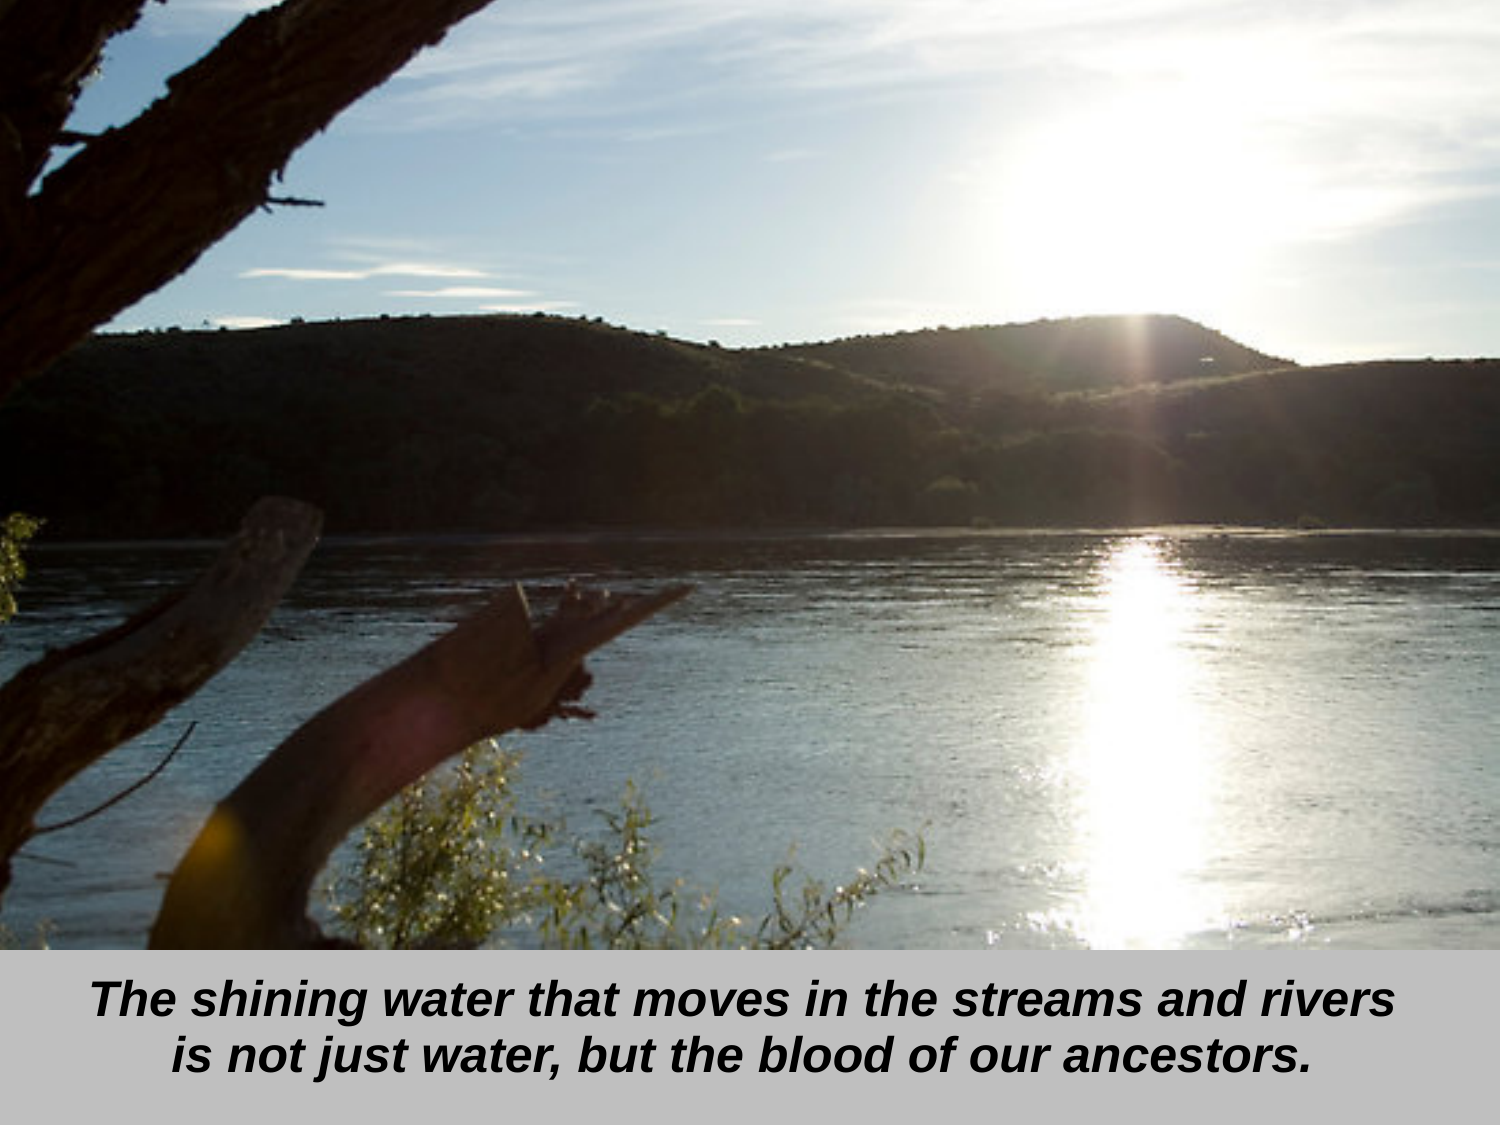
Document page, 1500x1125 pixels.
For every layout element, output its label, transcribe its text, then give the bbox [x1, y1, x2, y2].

title The shining water that moves in the streams and rivers is not just water, but the blood of our ancestors. [0, 957, 1500, 1125]
picture [0, 0, 1500, 950]
